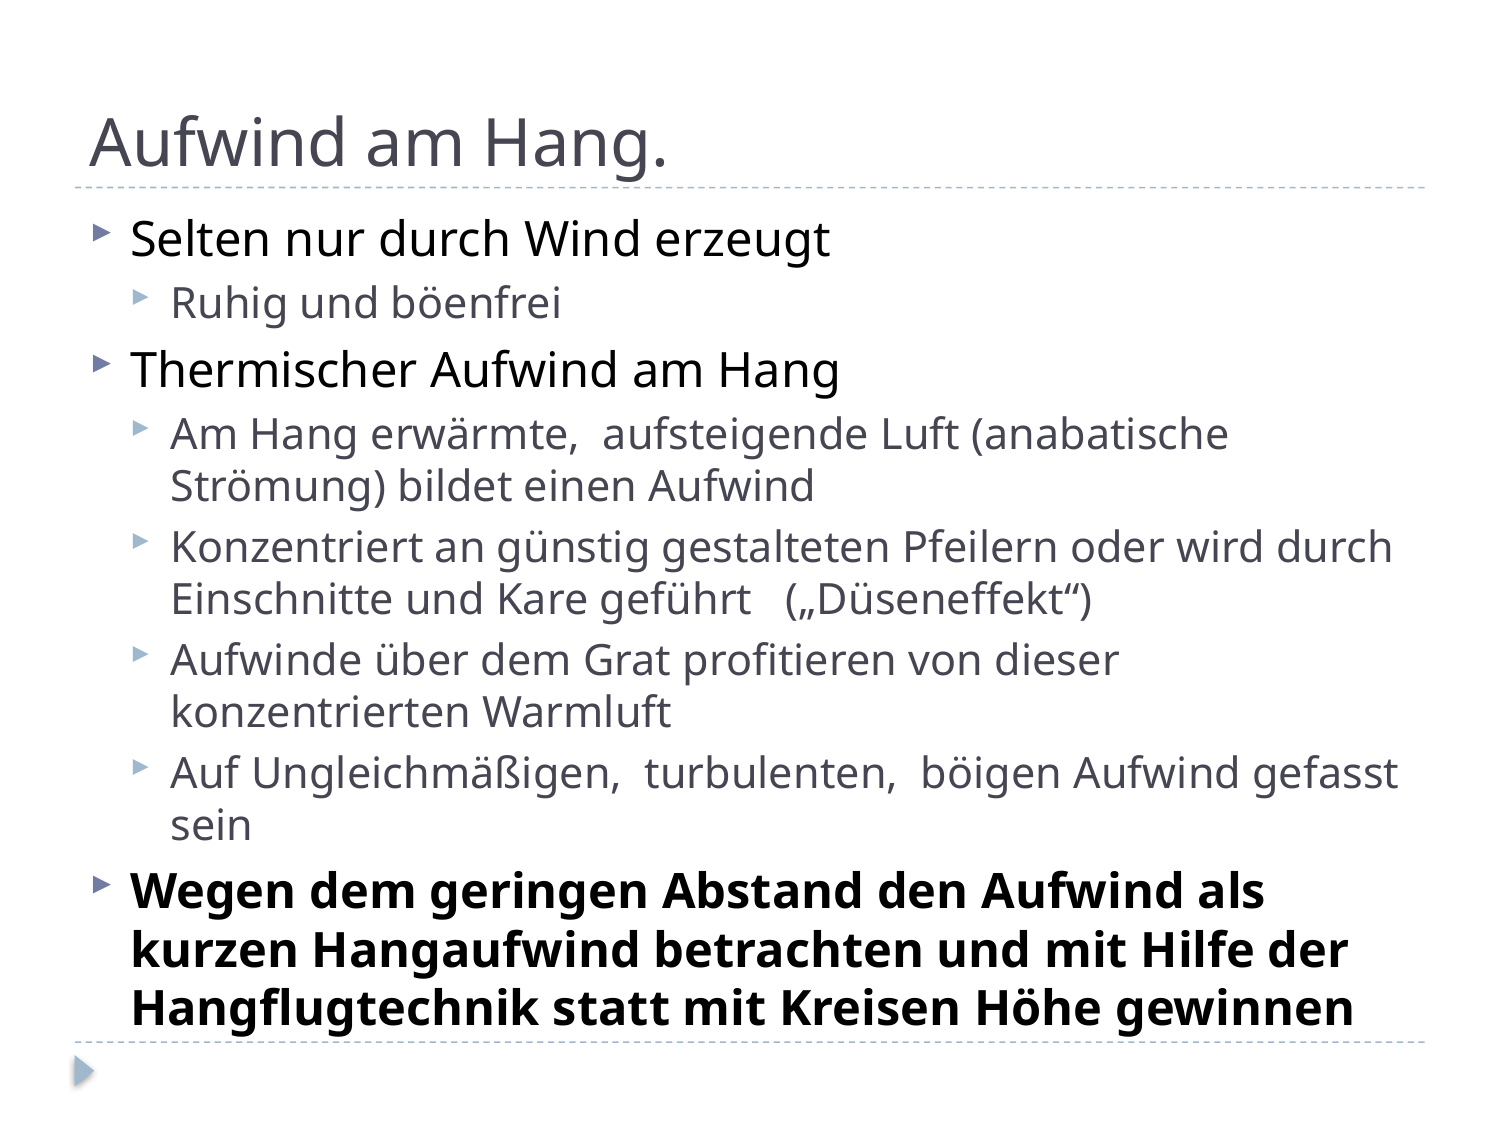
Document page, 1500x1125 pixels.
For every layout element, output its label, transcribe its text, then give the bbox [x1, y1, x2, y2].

title Aufwind am Hang. [75, 24, 1425, 188]
list Selten nur durch Wind erzeugt Ruhig und böenfrei Thermischer Aufwind am Hang Am Hang erwärmte, aufsteigende Luft (anabatische Strömung) bildet einen Aufwind Konzentriert an günstig gestalteten Pfeilern oder wird durch Einschnitte und Kare geführt („Düseneffekt“) Aufwinde über dem Grat profitieren von dieser konzentrierten Warmluft Auf Ungleichmäßigen, turbulenten, böigen Aufwind gefasst sein Wegen dem geringen Abstand den Aufwind als kurzen Hangaufwind betrachten und mit Hilfe der Hangflugtechnik statt mit Kreisen Höhe gewinnen [75, 200, 1425, 1043]
